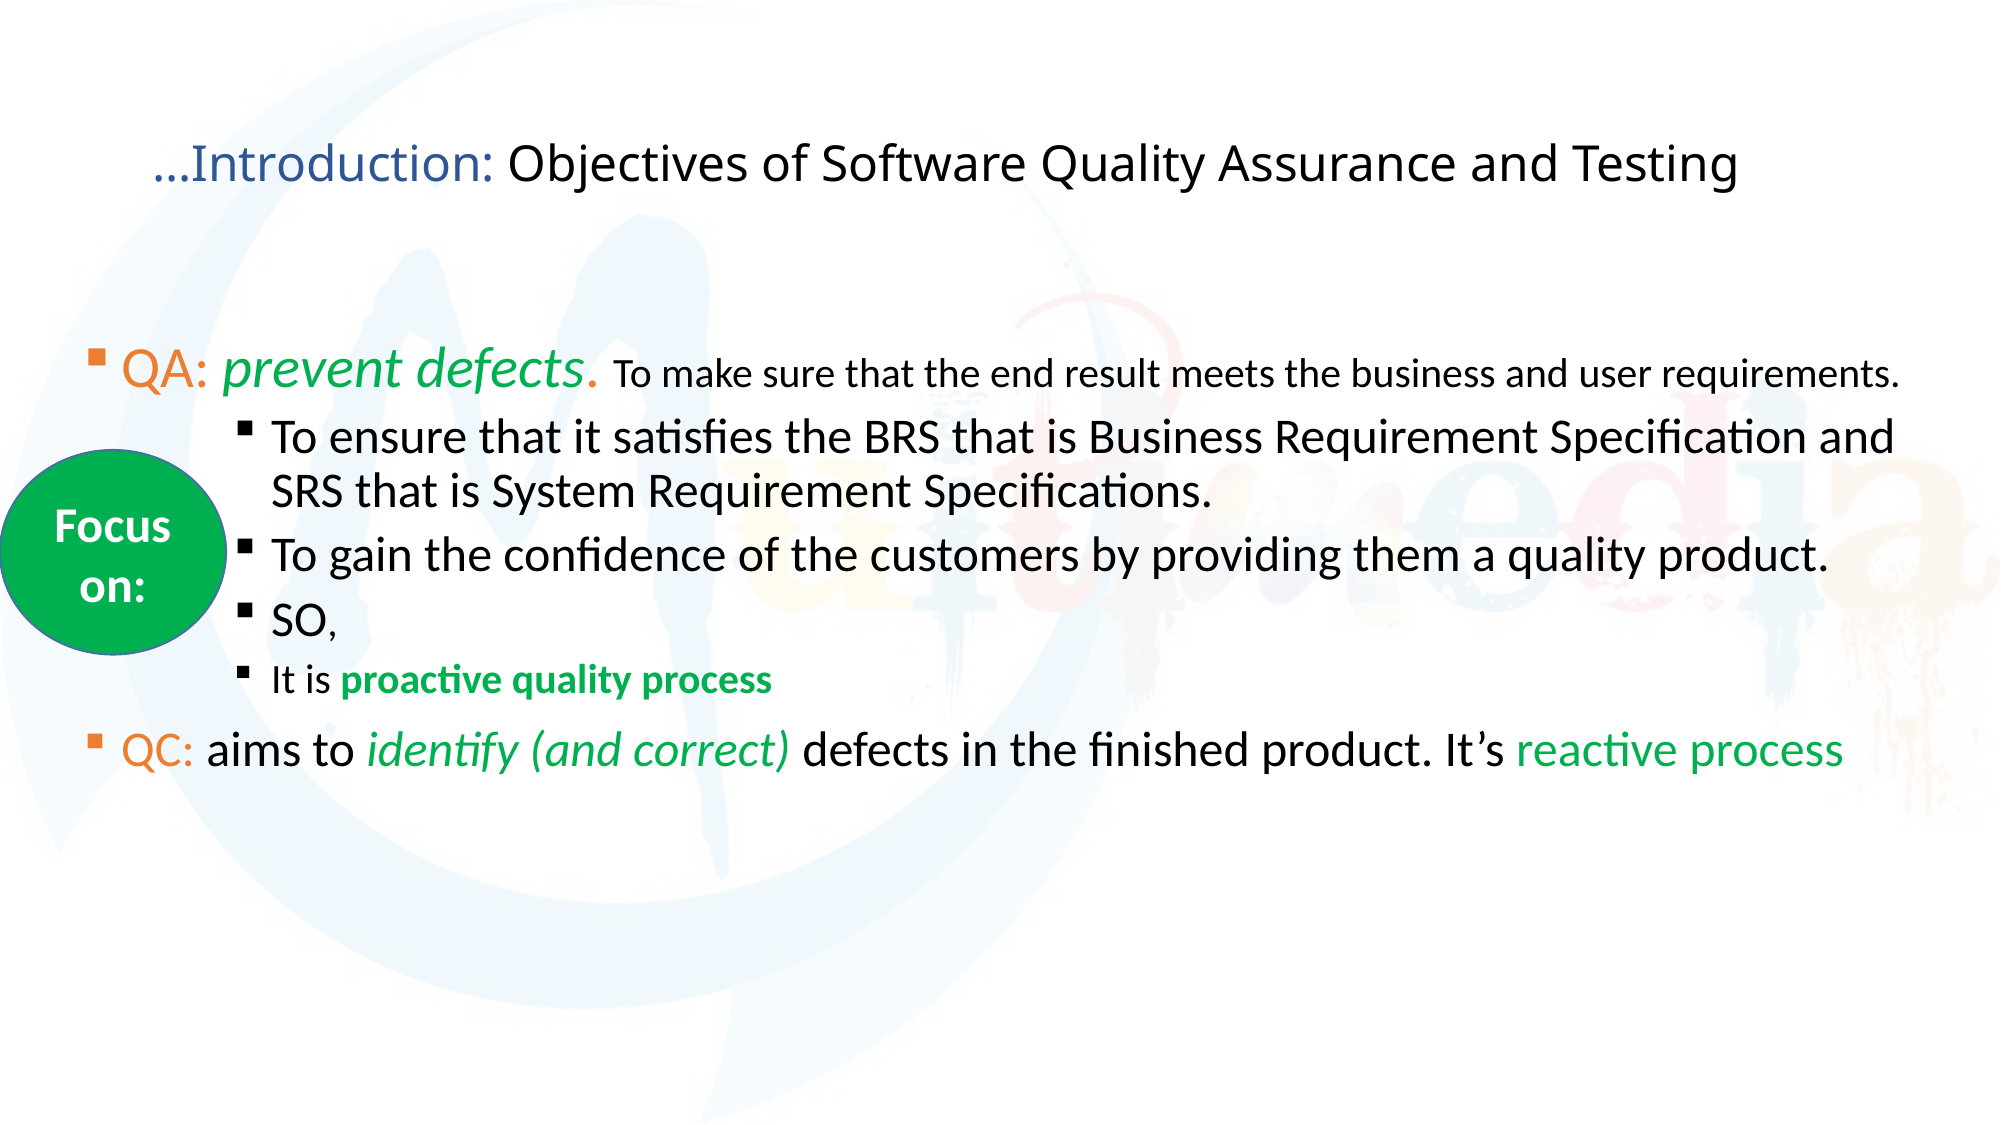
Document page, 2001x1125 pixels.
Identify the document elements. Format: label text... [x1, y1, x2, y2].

list QA: prevent defects. To make sure that the end result meets the business and user requirements. To ensure that it satisfies the BRS that is Business Requirement Specification and SRS that is System Requirement Specifications. To gain the confidence of the customers by providing them a quality product. SO, It is proactive quality process QC: aims to identify (and correct) defects in the finished product. It’s reactive process [68, 329, 1932, 1078]
title …Introduction: Objectives of Software Quality Assurance and Testing [137, 59, 1863, 278]
text_box Focus on: [0, 448, 228, 656]
